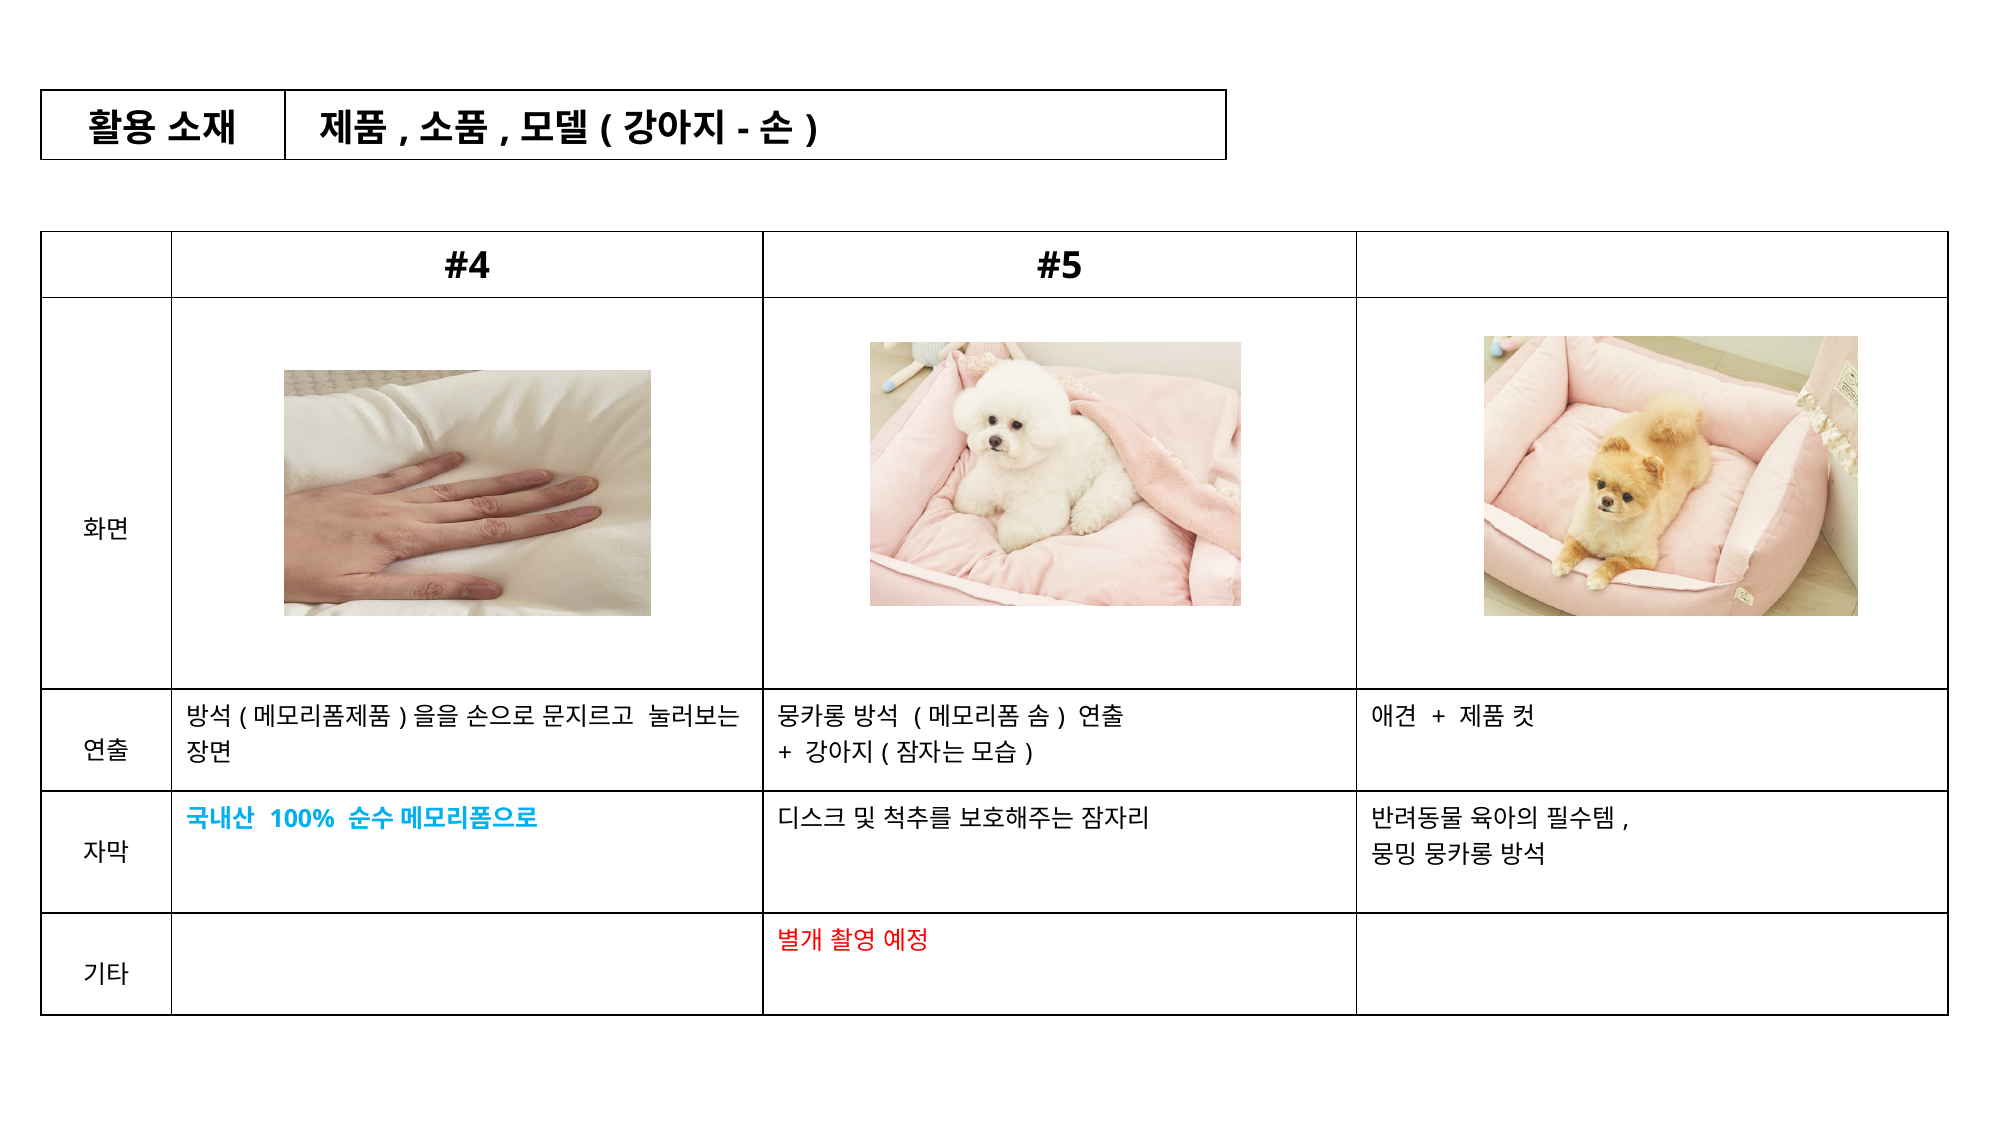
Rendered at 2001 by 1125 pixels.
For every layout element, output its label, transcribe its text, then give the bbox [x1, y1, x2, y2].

table_cell 뭉카롱 방석 (메모리폼 솜) 연출 + 강아지(잠자는 모습) [764, 690, 1356, 790]
table_cell 자막 [42, 792, 171, 912]
table_cell 기타 [42, 914, 171, 1014]
picture [1484, 336, 1858, 616]
table_cell [172, 914, 762, 1014]
picture [870, 342, 1241, 606]
table_header #5 [764, 232, 1356, 297]
table_cell 디스크 및 척추를 보호해주는 잠자리 [764, 792, 1356, 912]
table_header [42, 232, 171, 297]
table_cell 화면 [42, 298, 171, 688]
table_cell 방석(메모리폼제품)을을 손으로 문지르고 눌러보는 장면 [172, 690, 762, 790]
table_cell 국내산 100% 순수 메모리폼으로 [172, 792, 762, 912]
table_header [1357, 232, 1947, 297]
table_header #4 [172, 232, 762, 297]
table_cell [1357, 914, 1947, 1014]
table_cell 별개 촬영 예정 [764, 914, 1356, 1014]
table_cell 애견 + 제품 컷 [1357, 690, 1947, 790]
table_cell 연출 [42, 690, 171, 790]
table_header 활용 소재 [42, 91, 284, 159]
table_header 제품,소품,모델(강아지-손) [286, 91, 1225, 159]
table_cell [172, 298, 762, 688]
table_cell [1357, 298, 1947, 688]
table_cell 반려동물 육아의 필수템, 뭉밍 뭉카롱 방석 [1357, 792, 1947, 912]
table_cell [764, 298, 1356, 688]
picture [284, 370, 651, 616]
